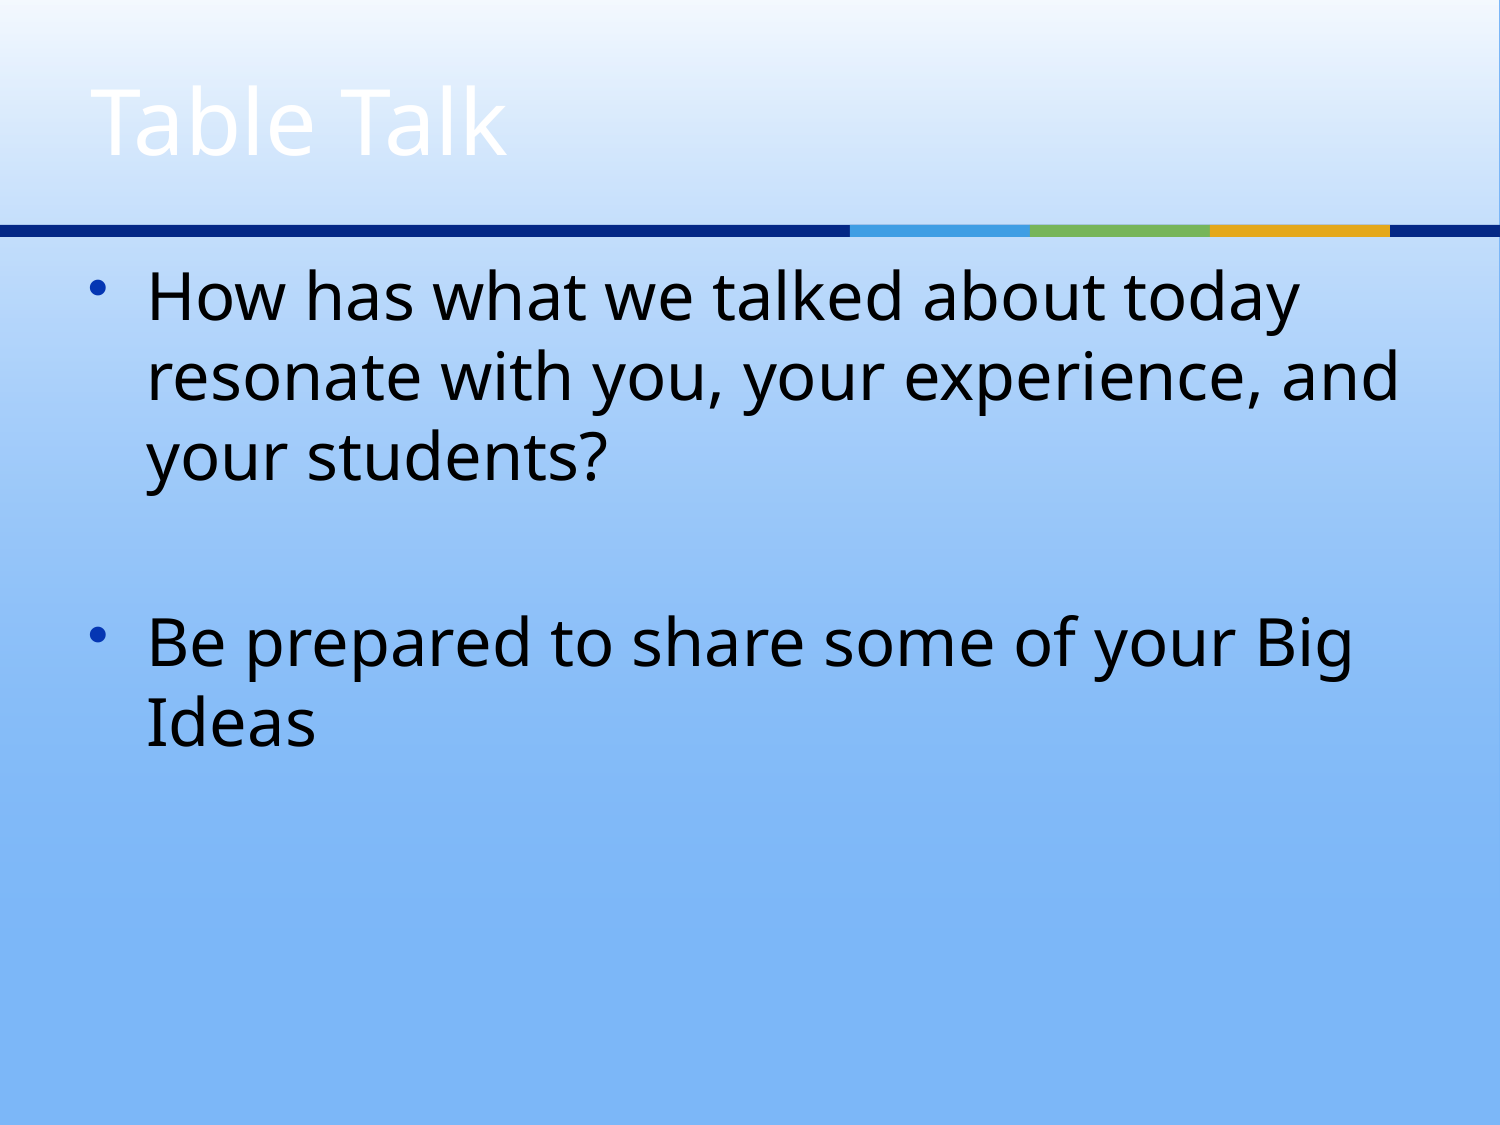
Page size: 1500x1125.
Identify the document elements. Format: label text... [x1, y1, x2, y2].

title Table Talk [75, 24, 1425, 213]
list How has what we talked about today resonate with you, your experience, and your students? Be prepared to share some of your Big Ideas [75, 246, 1425, 1005]
